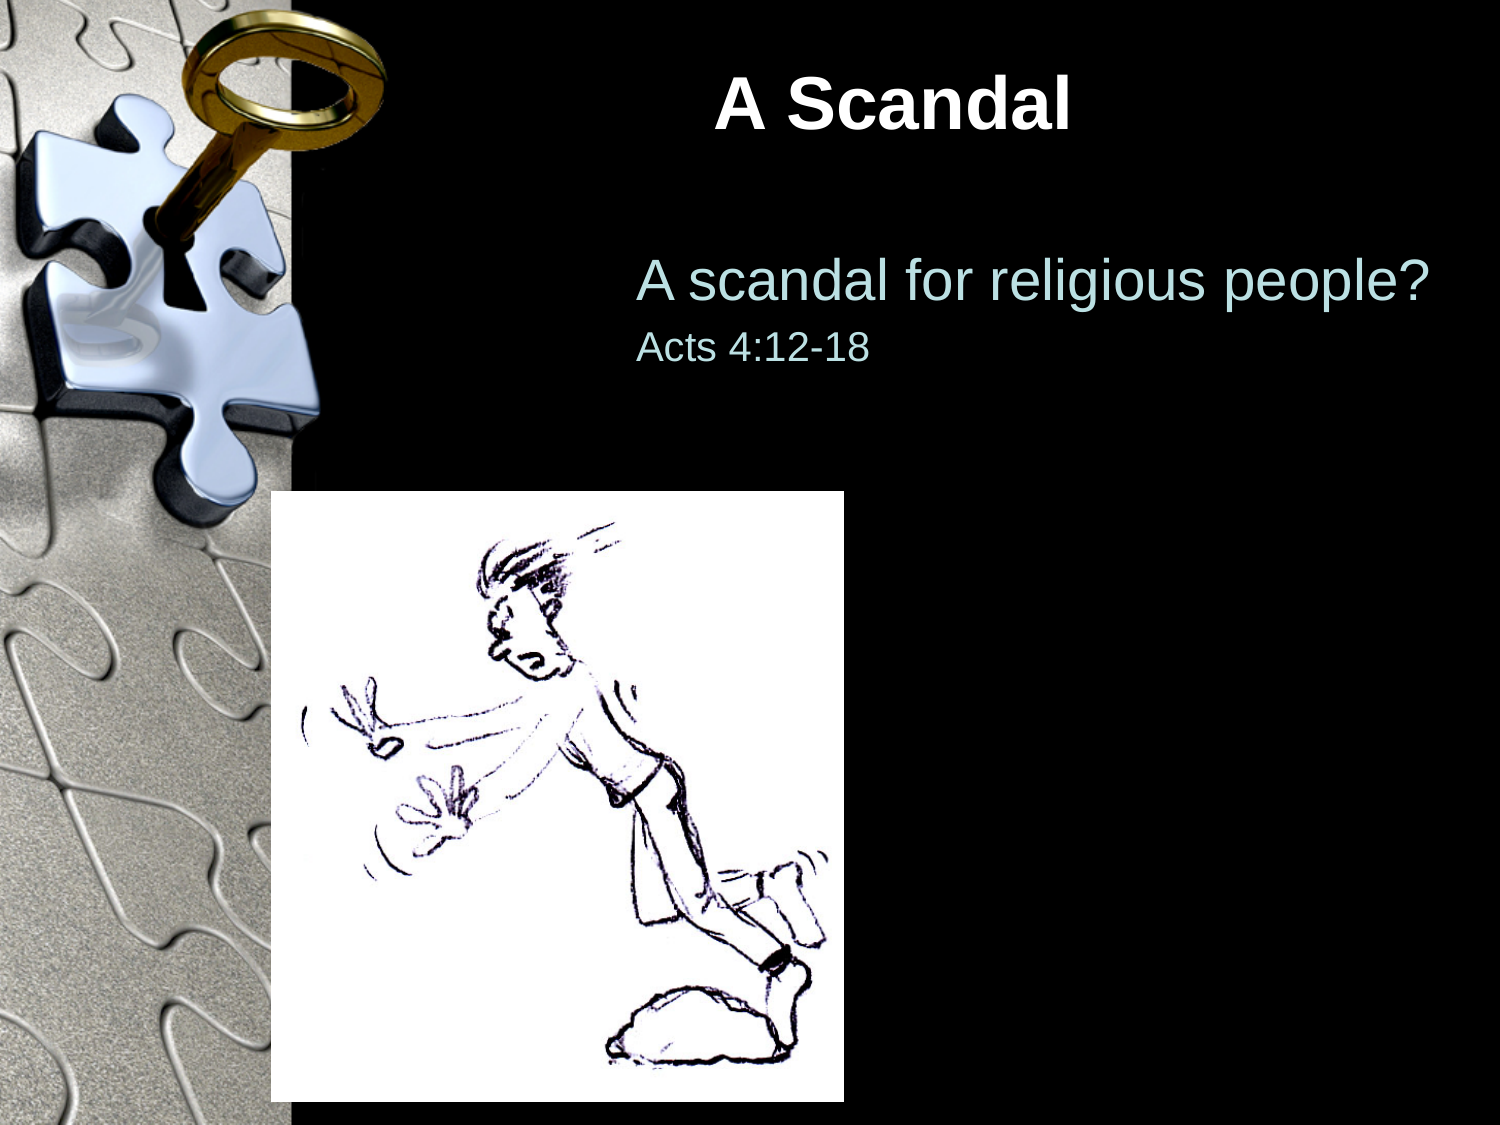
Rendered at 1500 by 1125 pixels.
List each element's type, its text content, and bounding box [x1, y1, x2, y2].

picture [0, 0, 1500, 1125]
list A scandal for religious people? Acts 4:12-18 [620, 234, 1488, 410]
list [270, 491, 844, 1102]
title A Scandal [299, 24, 1488, 176]
